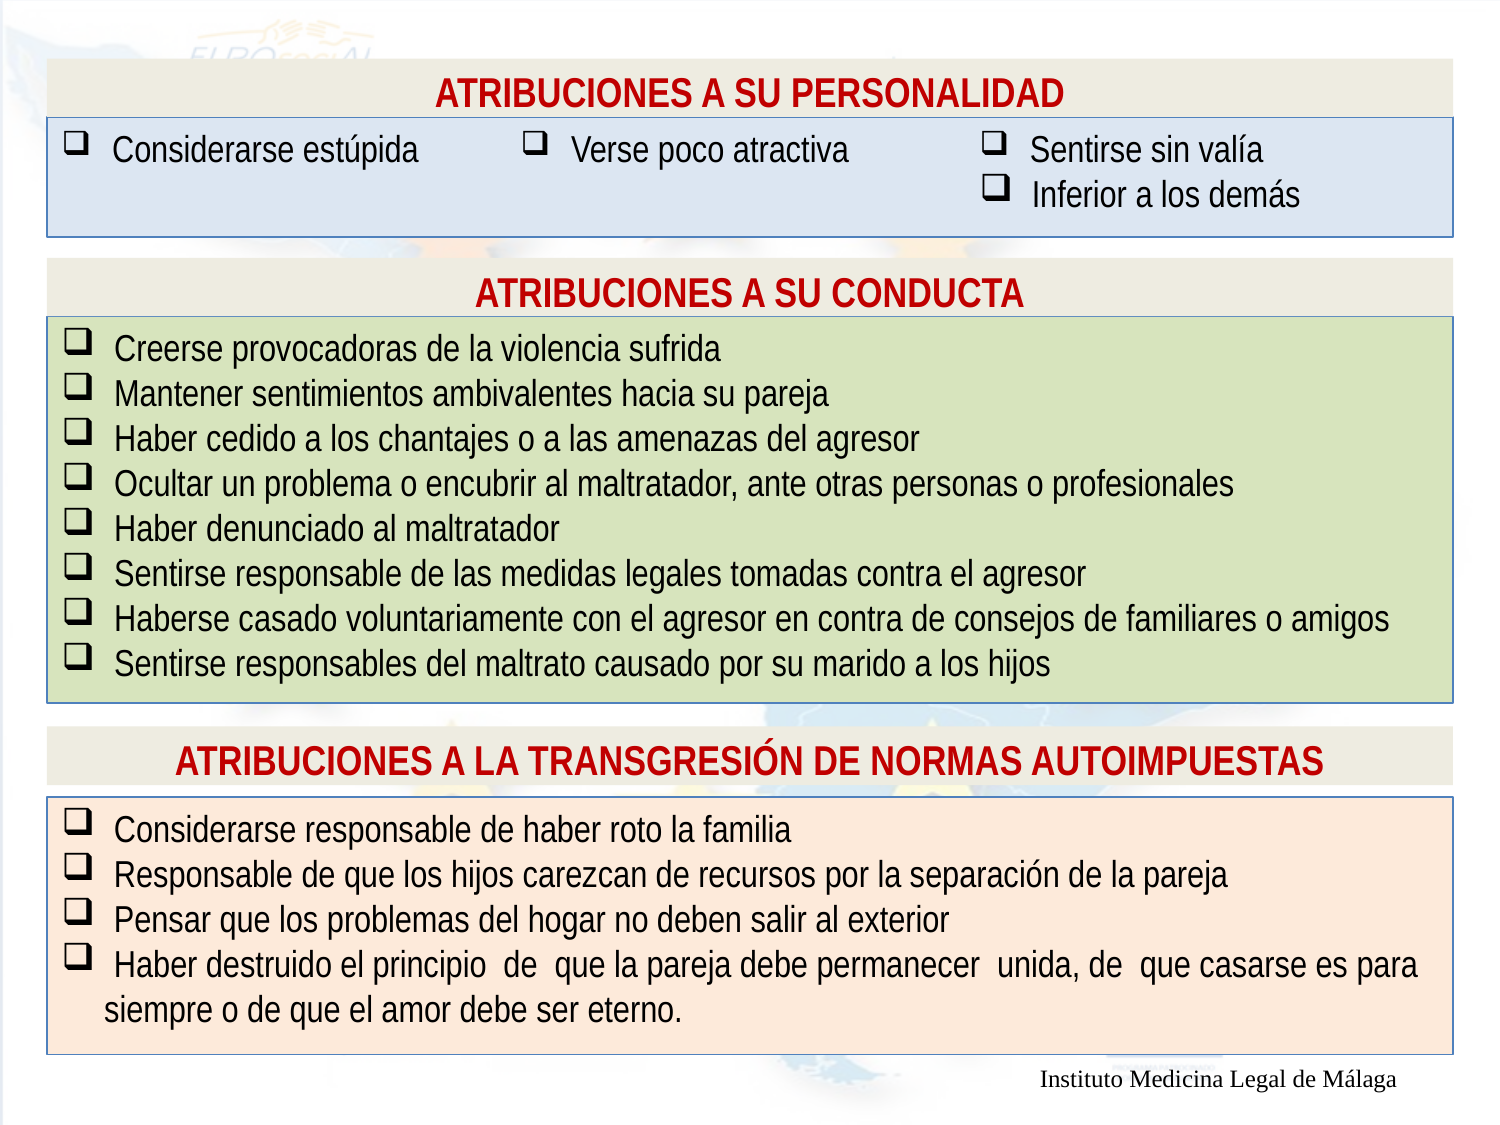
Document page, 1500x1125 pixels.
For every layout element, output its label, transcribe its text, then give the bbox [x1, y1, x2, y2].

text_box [46, 46, 1454, 1056]
text_box Instituto Medicina Legal de Málaga [984, 1063, 1454, 1100]
